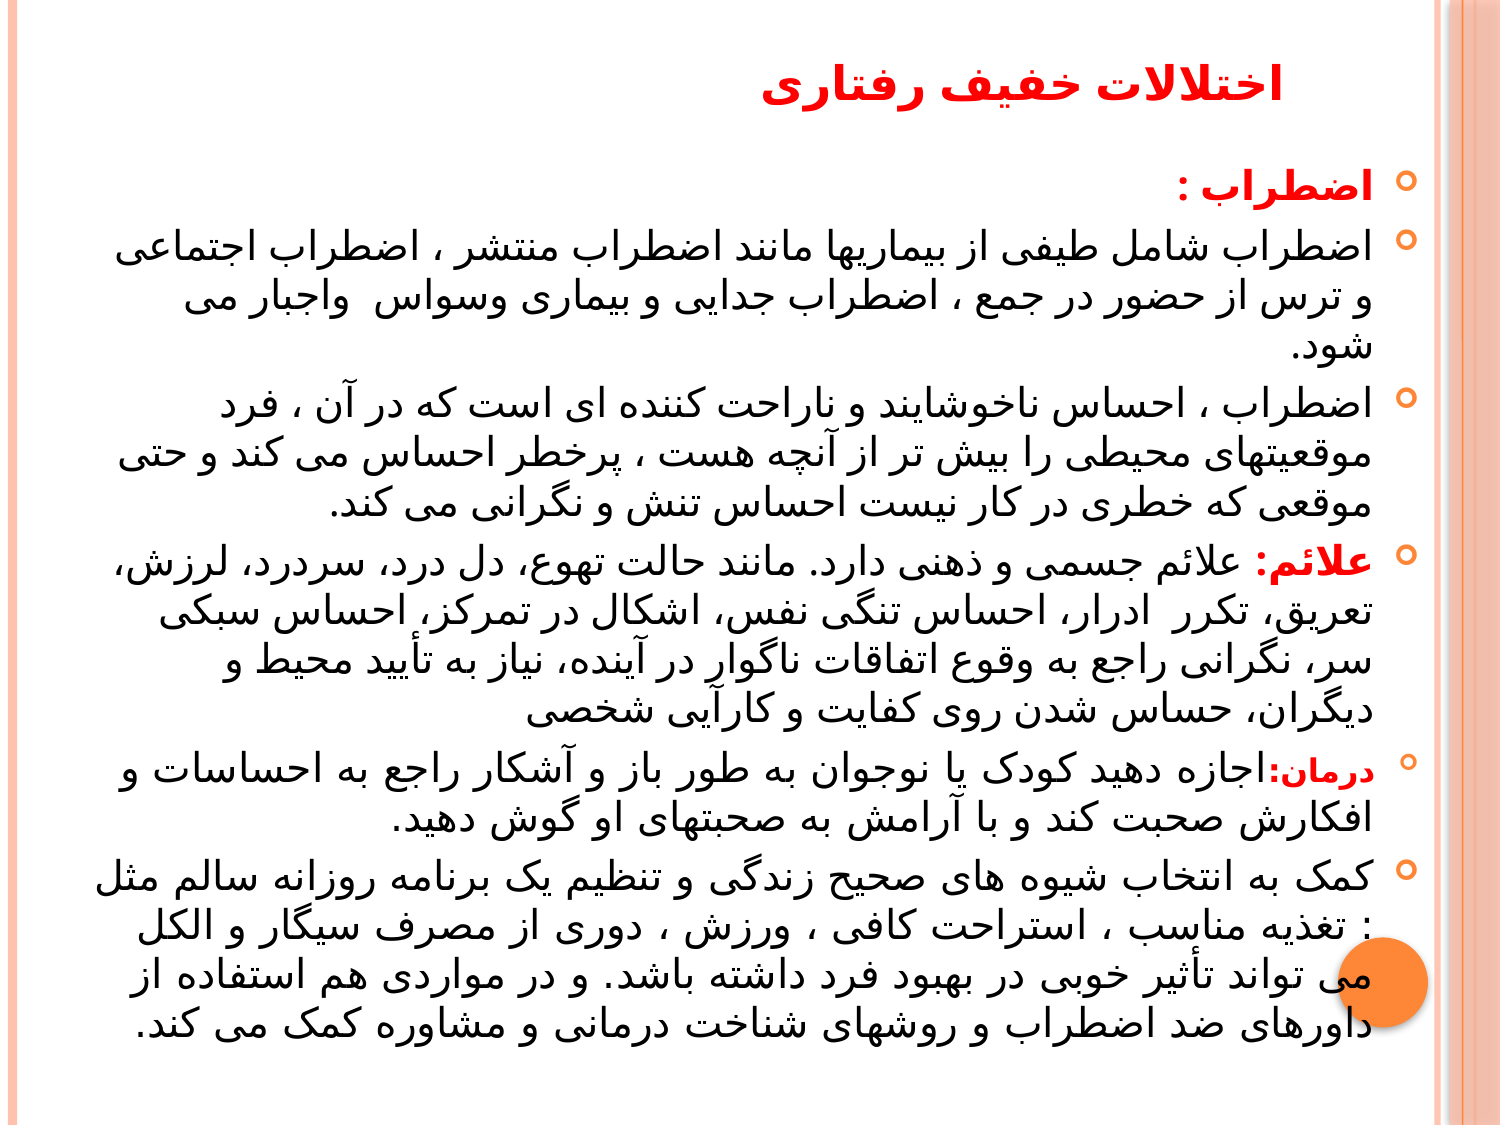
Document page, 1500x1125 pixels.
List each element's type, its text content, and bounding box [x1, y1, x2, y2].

title اختلالات خفیف رفتاری [75, 45, 1300, 118]
list اضطراب : اضطراب شامل طیفی از بیماریها مانند اضطراب منتشر ، اضطراب اجتماعی و ترس از حضور در جمع ، اضطراب جدایی و بیماری وسواس واجبار می شود. اضطراب ، احساس ناخوشایند و ناراحت کننده ای است که در آن ، فرد موقعیتهای محیطی را بیش تر از آنچه هست ، پرخطر احساس می کند و حتی موقعی که خطری در کار نیست احساس تنش و نگرانی می کند. علائم: علائم جسمی و ذهنی دارد. مانند حالت تهوع، دل درد، سردرد، لرزش، تعریق، تکرر ادرار، احساس تنگی نفس، اشکال در تمرکز، احساس سبکی سر، نگرانی راجع به وقوع اتفاقات ناگوار در آینده، نیاز به تأیید محیط و دیگران، حساس شدن روی کفایت و کارآیی شخصی درمان:اجازه دهید کودک یا نوجوان به طور باز و آشکار راجع به احساسات و افکارش صحبت کند و با آرامش به صحبتهای او گوش دهید. کمک به انتخاب شیوه های صحیح زندگی و تنظیم یک برنامه روزانه سالم مثل : تغذیه مناسب ، استراحت کافی ، ورزش ، دوری از مصرف سیگار و الکل می تواند تأثیر خوبی در بهبود فرد داشته باشد. و در مواردی هم استفاده از داورهای ضد اضطراب و روشهای شناخت درمانی و مشاوره کمک می کند. [75, 152, 1430, 1090]
